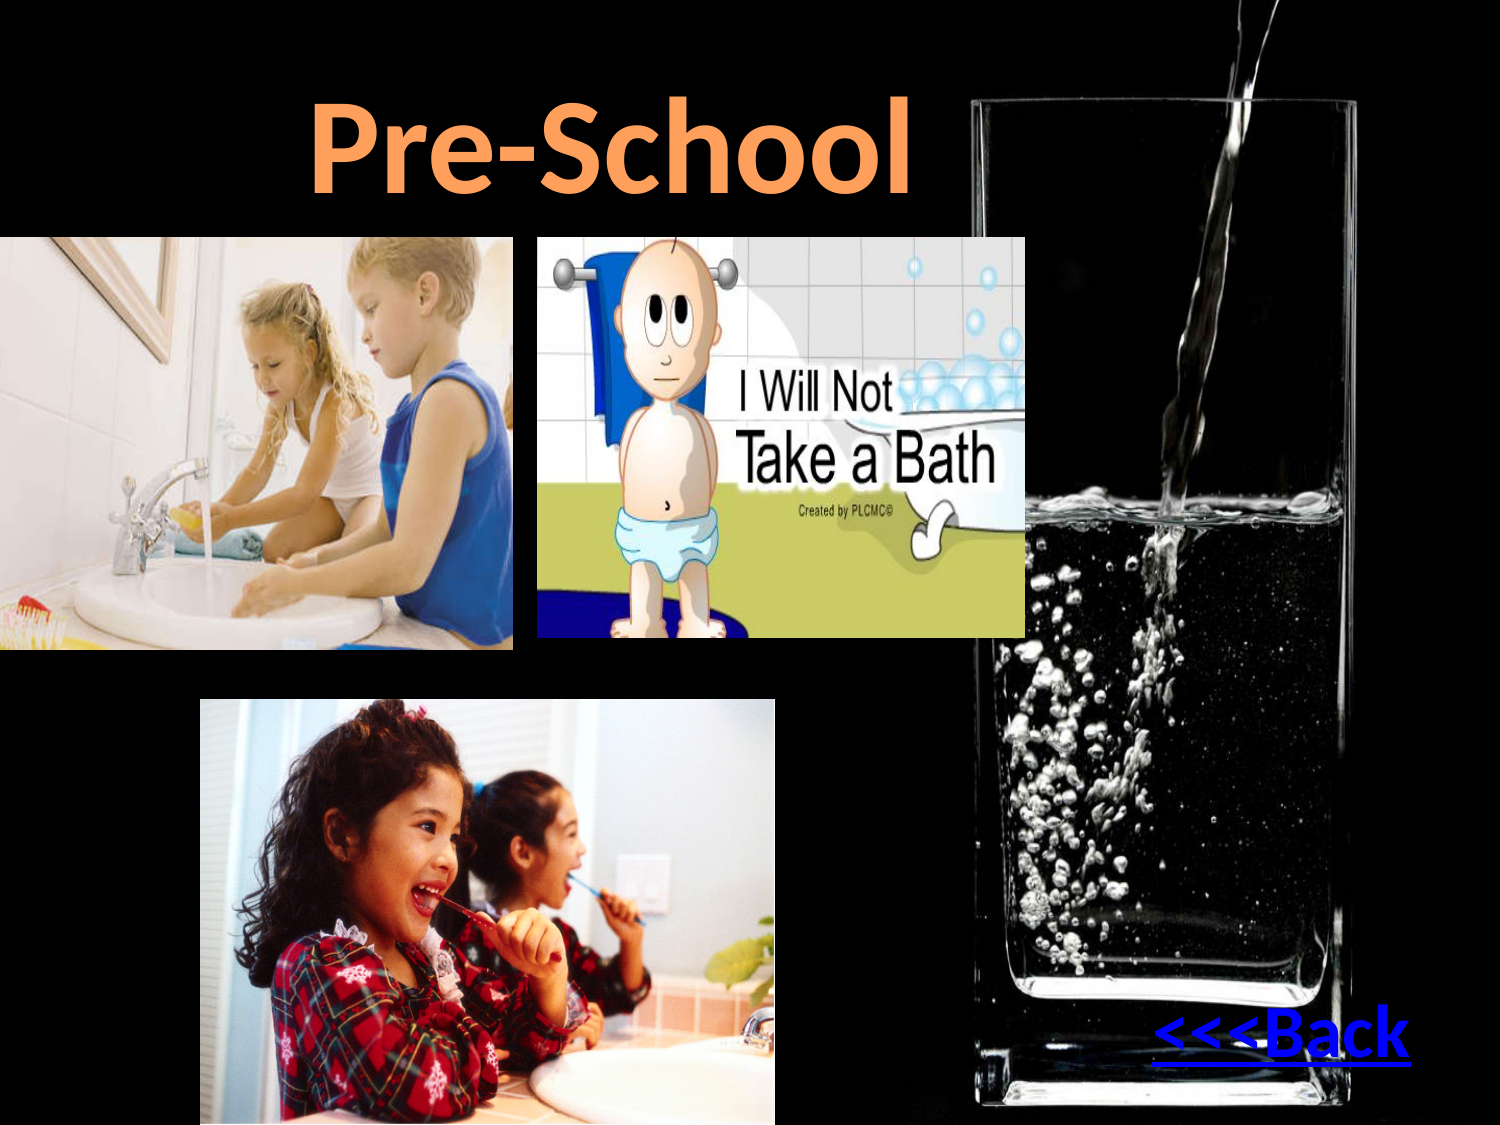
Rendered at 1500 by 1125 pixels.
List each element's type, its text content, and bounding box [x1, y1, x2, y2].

picture [0, 0, 1500, 1125]
title Pre-School [75, 45, 1425, 233]
text_box <<<Back [1137, 974, 1450, 1080]
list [0, 237, 513, 651]
